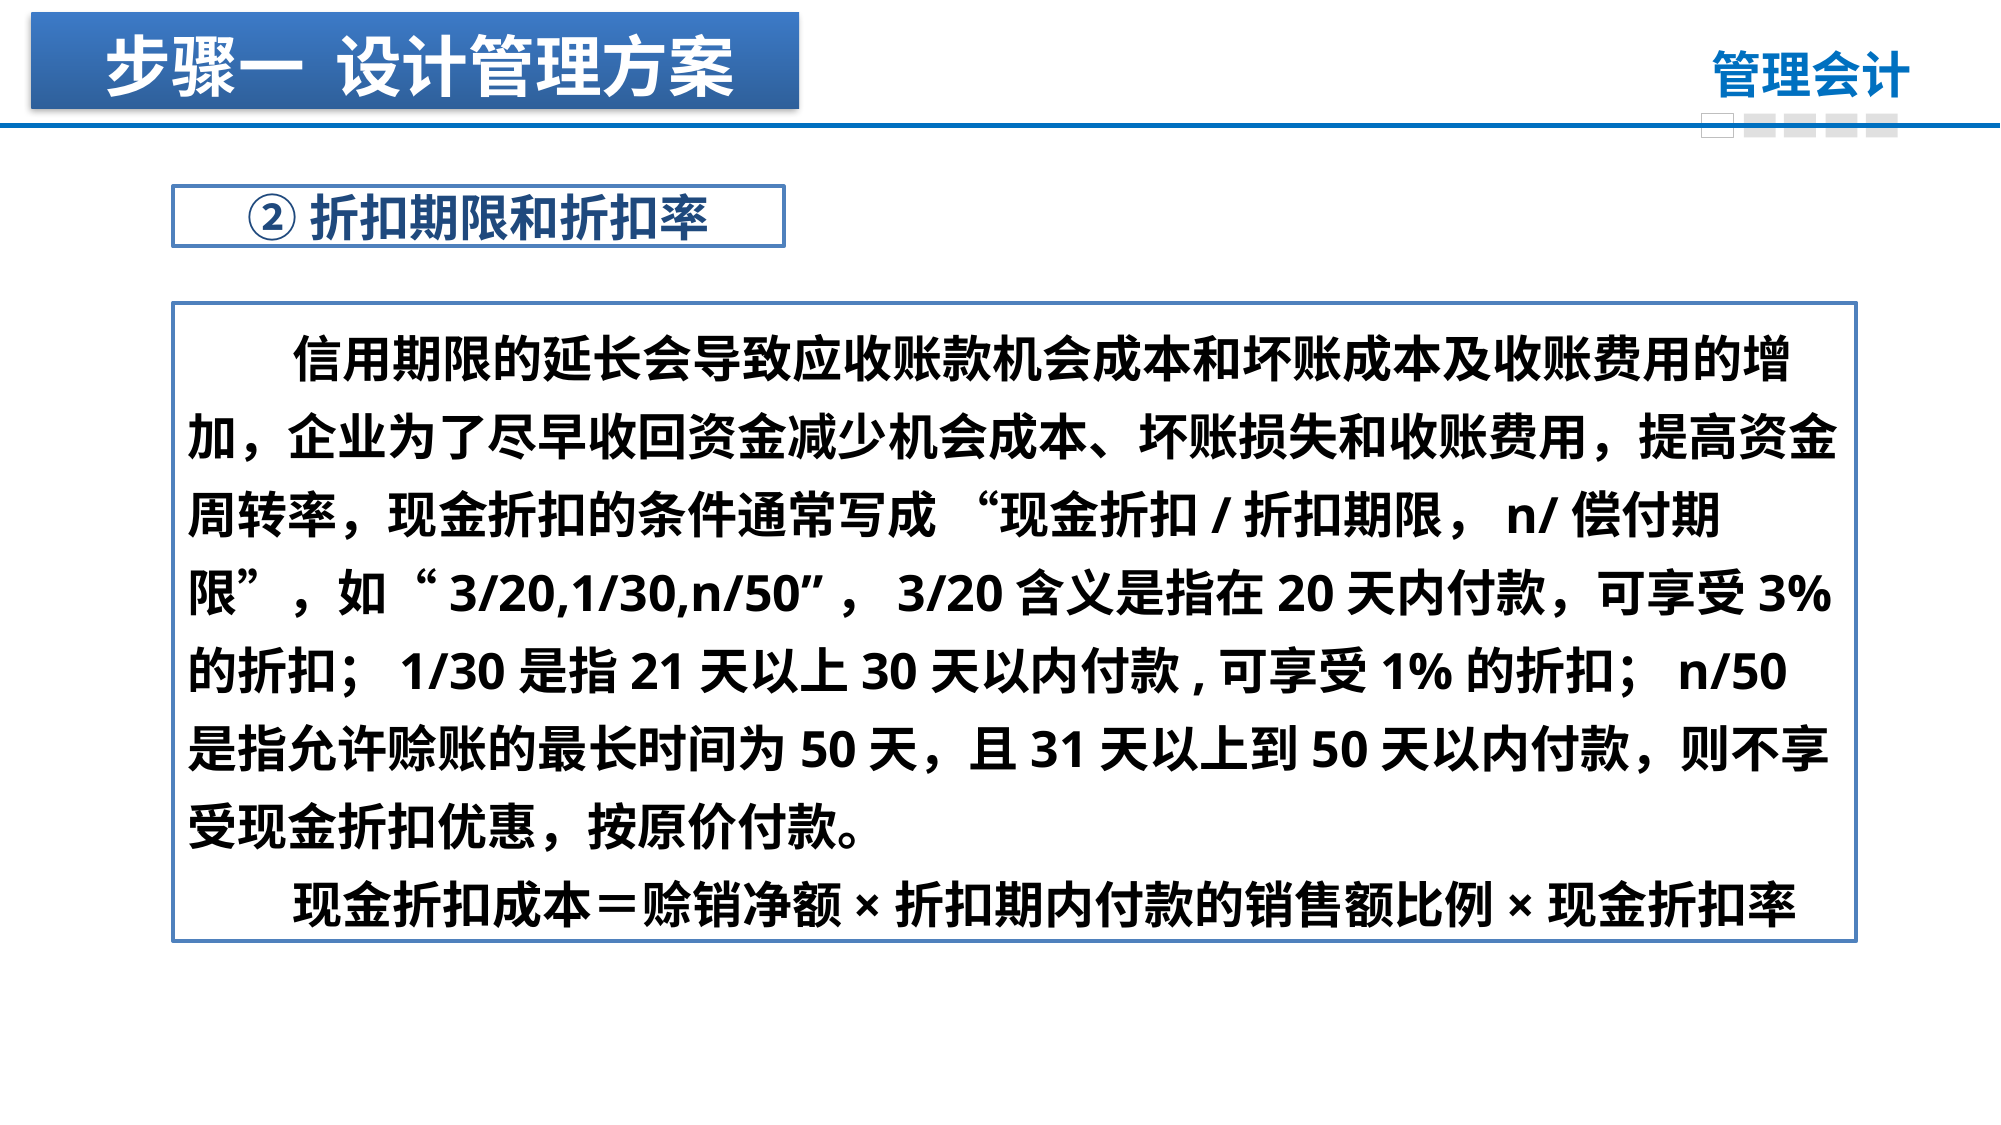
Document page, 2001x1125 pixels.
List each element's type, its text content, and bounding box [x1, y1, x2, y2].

text_box ②折扣期限和折扣率 [171, 184, 786, 248]
text_box 信用期限的延长会导致应收账款机会成本和坏账成本及收账费用的增加，企业为了尽早收回资金减少机会成本、坏账损失和收账费用，提高资金周转率，现金折扣的条件通常写成 “现金折扣/折扣期限，n/偿付期限”，如“3/20,1/30,n/50”，3/20含义是指在20天内付款，可享受3%的折扣；1/30是指21天以上30天以内付款,可享受1%的折扣；n/50是指允许赊账的最长时间为50天，且31天以上到50天以内付款，则不享受现金折扣优惠，按原价付款。 现金折扣成本＝赊销净额×折扣期内付款的销售额比例×现金折扣率 [171, 301, 1858, 943]
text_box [31, 12, 800, 114]
